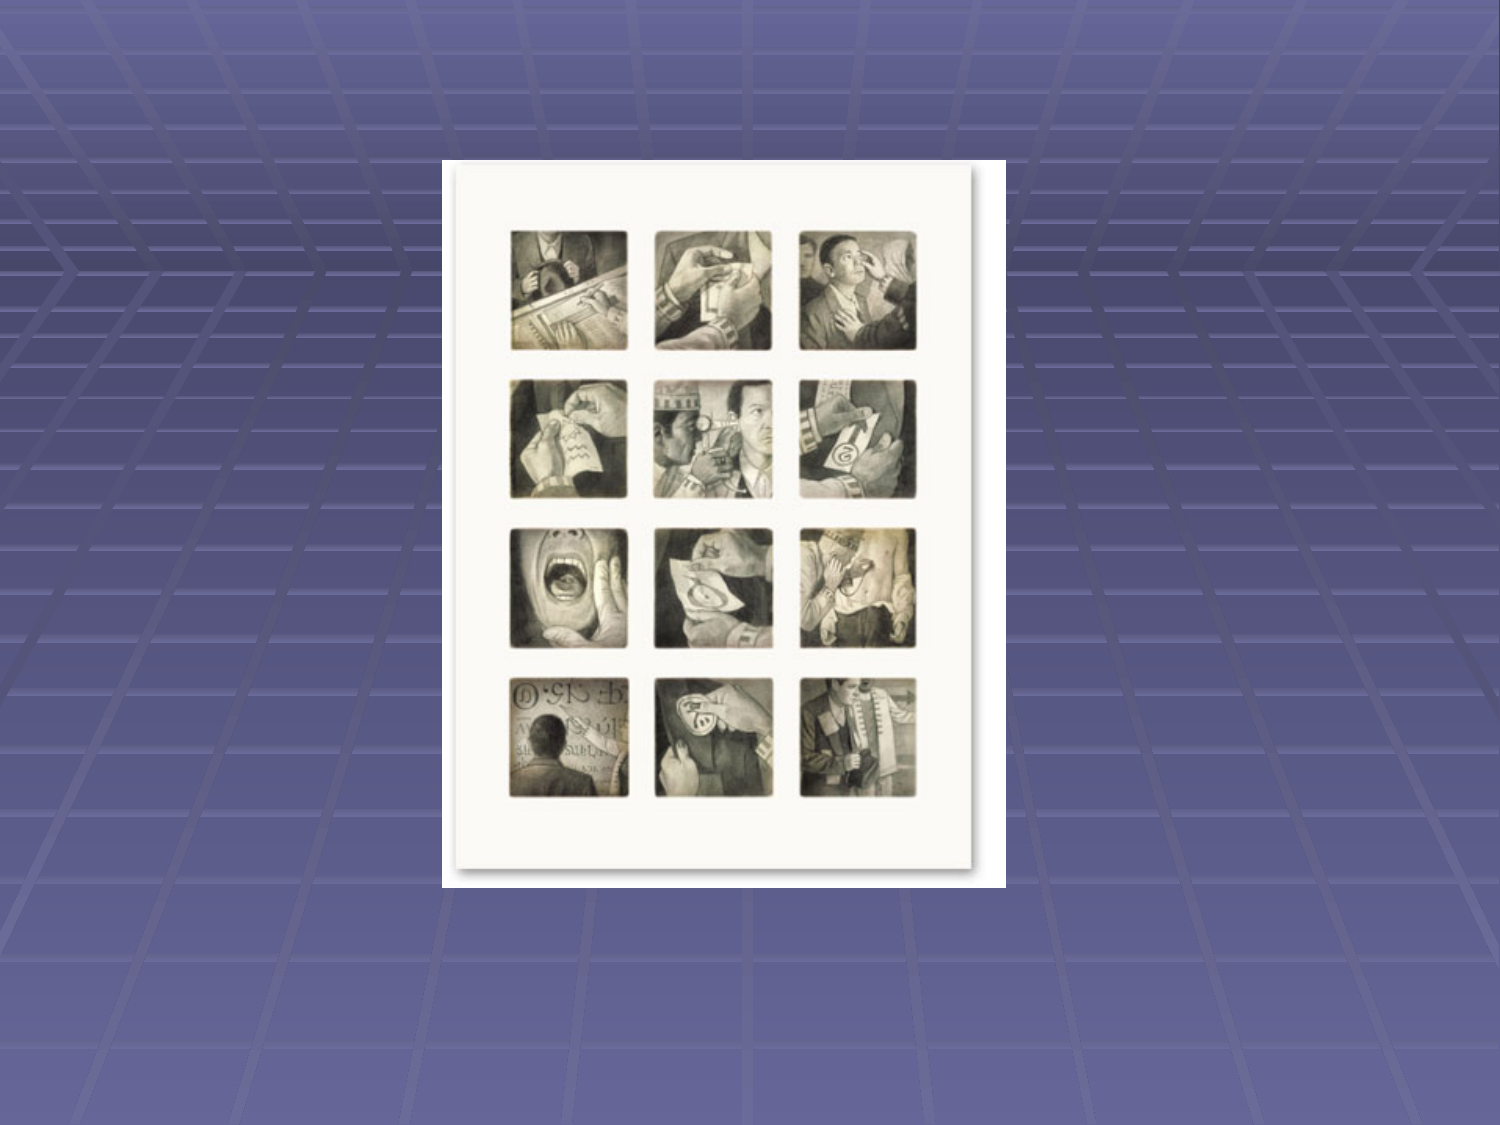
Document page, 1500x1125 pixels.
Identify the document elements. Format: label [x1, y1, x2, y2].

picture [442, 160, 1006, 888]
